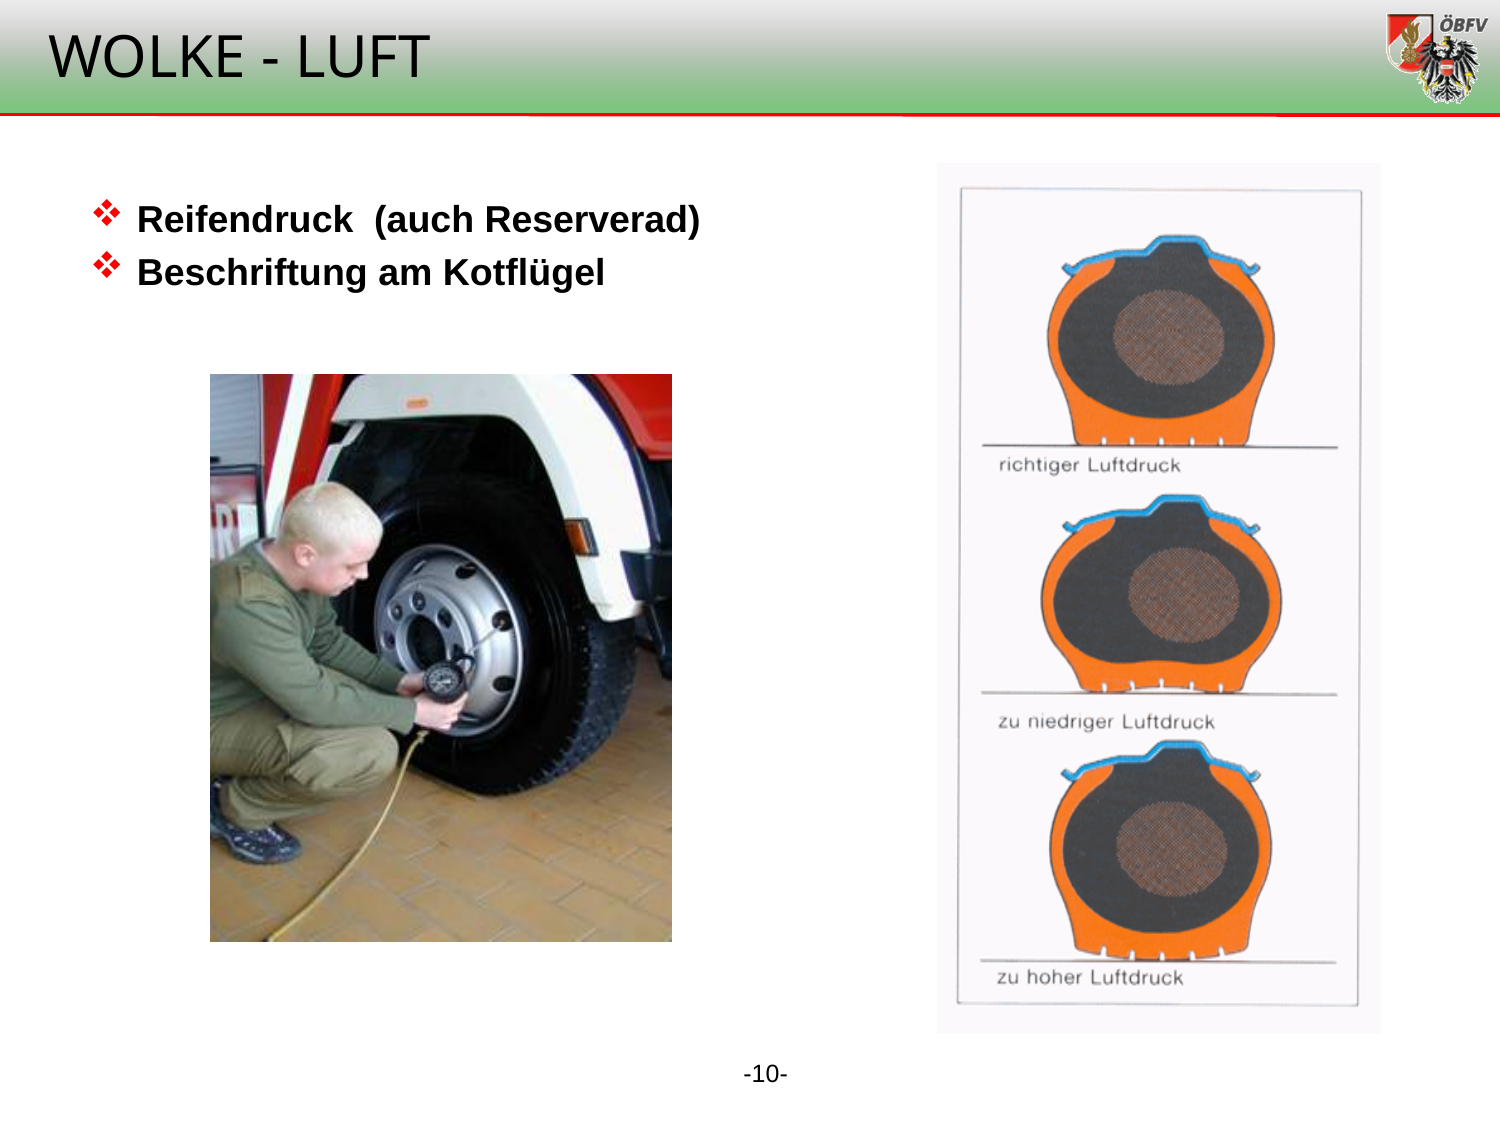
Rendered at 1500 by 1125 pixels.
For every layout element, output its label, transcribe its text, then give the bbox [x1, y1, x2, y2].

picture [210, 374, 672, 942]
title WOLKE - LUFT [33, 10, 1384, 98]
list Reifendruck (auch Reserverad) Beschriftung am Kotflügel [0, 187, 868, 387]
picture [937, 163, 1382, 1035]
picture [0, 0, 1500, 113]
slide_number -10- [609, 1049, 923, 1101]
